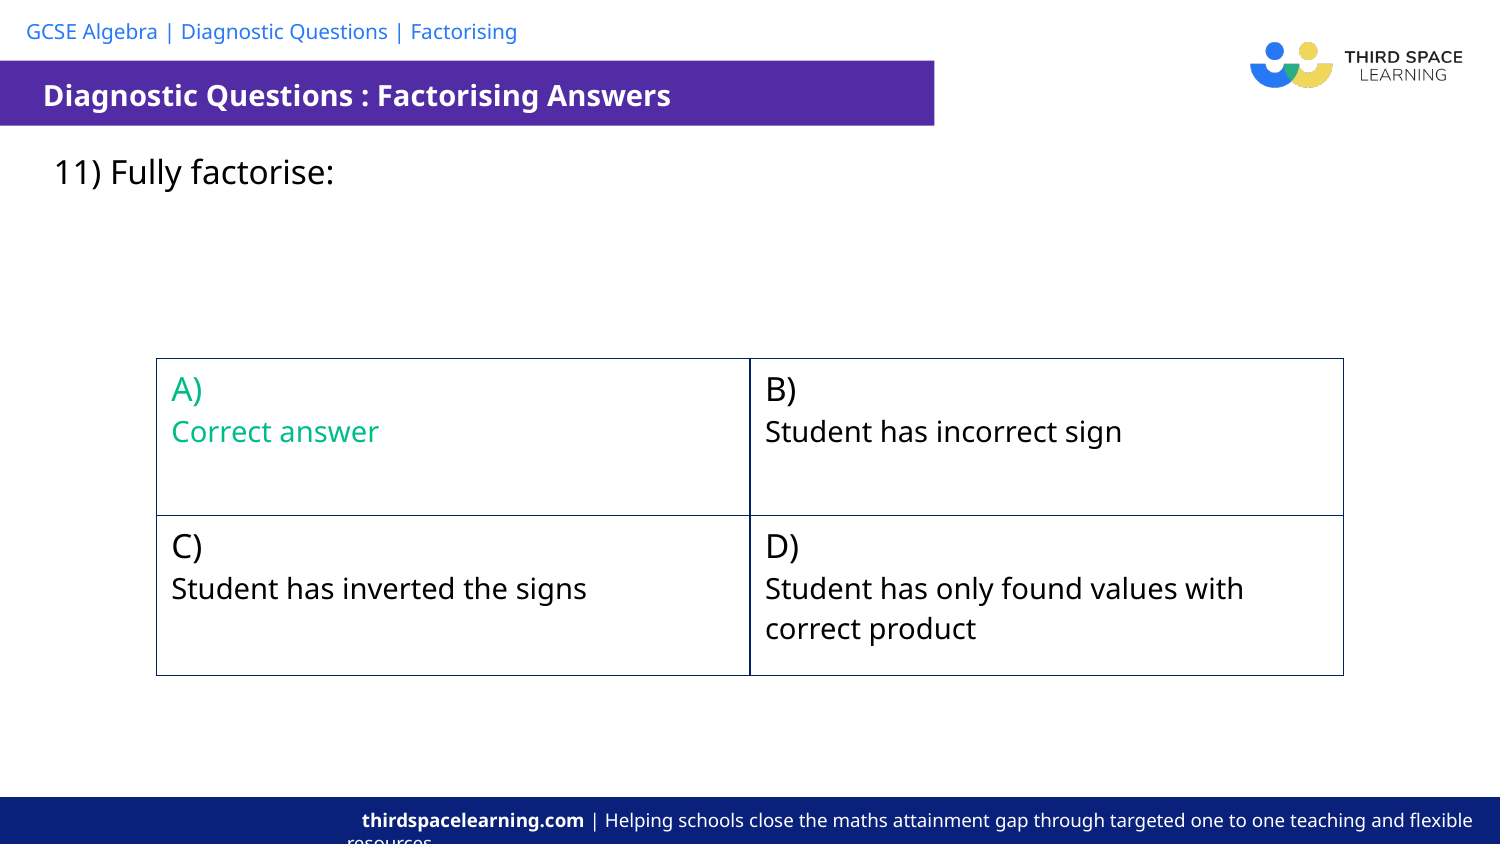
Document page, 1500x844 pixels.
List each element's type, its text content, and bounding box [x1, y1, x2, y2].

picture [1250, 33, 1465, 99]
text_box Diagnostic Questions : Factorising Answers [27, 61, 849, 127]
